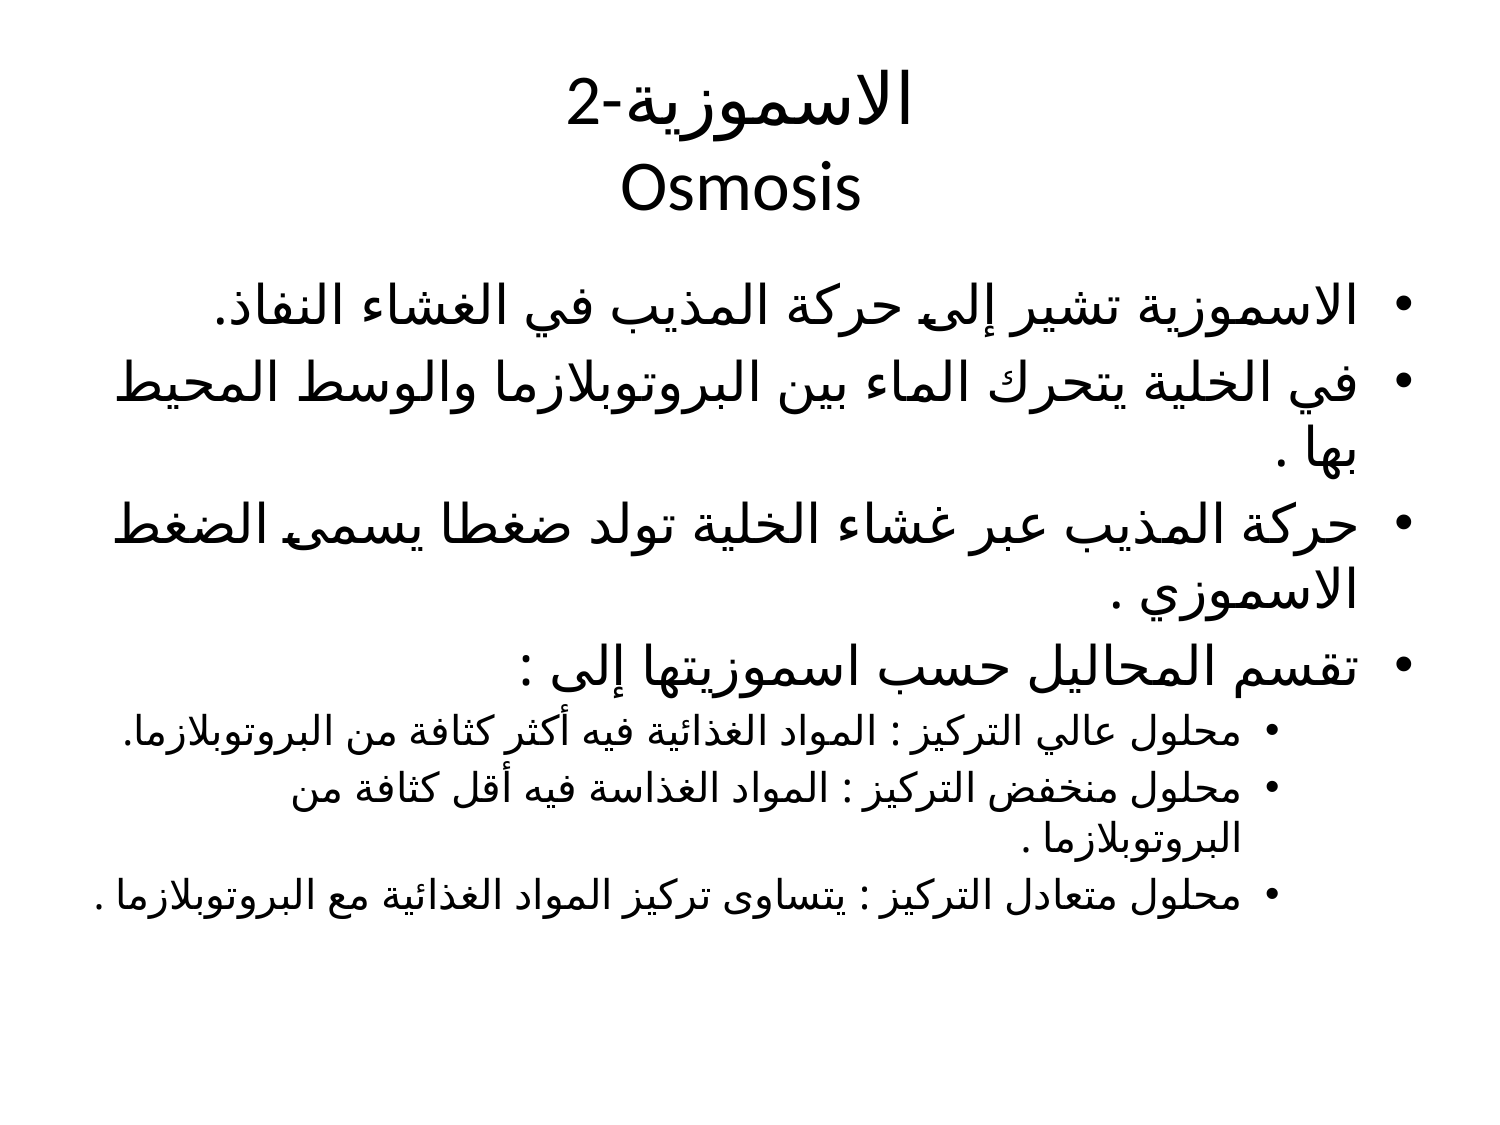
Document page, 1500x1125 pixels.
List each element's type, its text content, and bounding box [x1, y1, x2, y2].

title 2-الاسموزية Osmosis [75, 45, 1425, 233]
list الاسموزية تشير إلى حركة المذيب في الغشاء النفاذ. في الخلية يتحرك الماء بين البروتوبلازما والوسط المحيط بها . حركة المذيب عبر غشاء الخلية تولد ضغطا يسمى الضغط الاسموزي . تقسم المحاليل حسب اسموزيتها إلى : محلول عالي التركيز : المواد الغذائية فيه أكثر كثافة من البروتوبلازما. محلول منخفض التركيز : المواد الغذاسة فيه أقل كثافة من البروتوبلازما . محلول متعادل التركيز : يتساوى تركيز المواد الغذائية مع البروتوبلازما . [75, 262, 1425, 1005]
